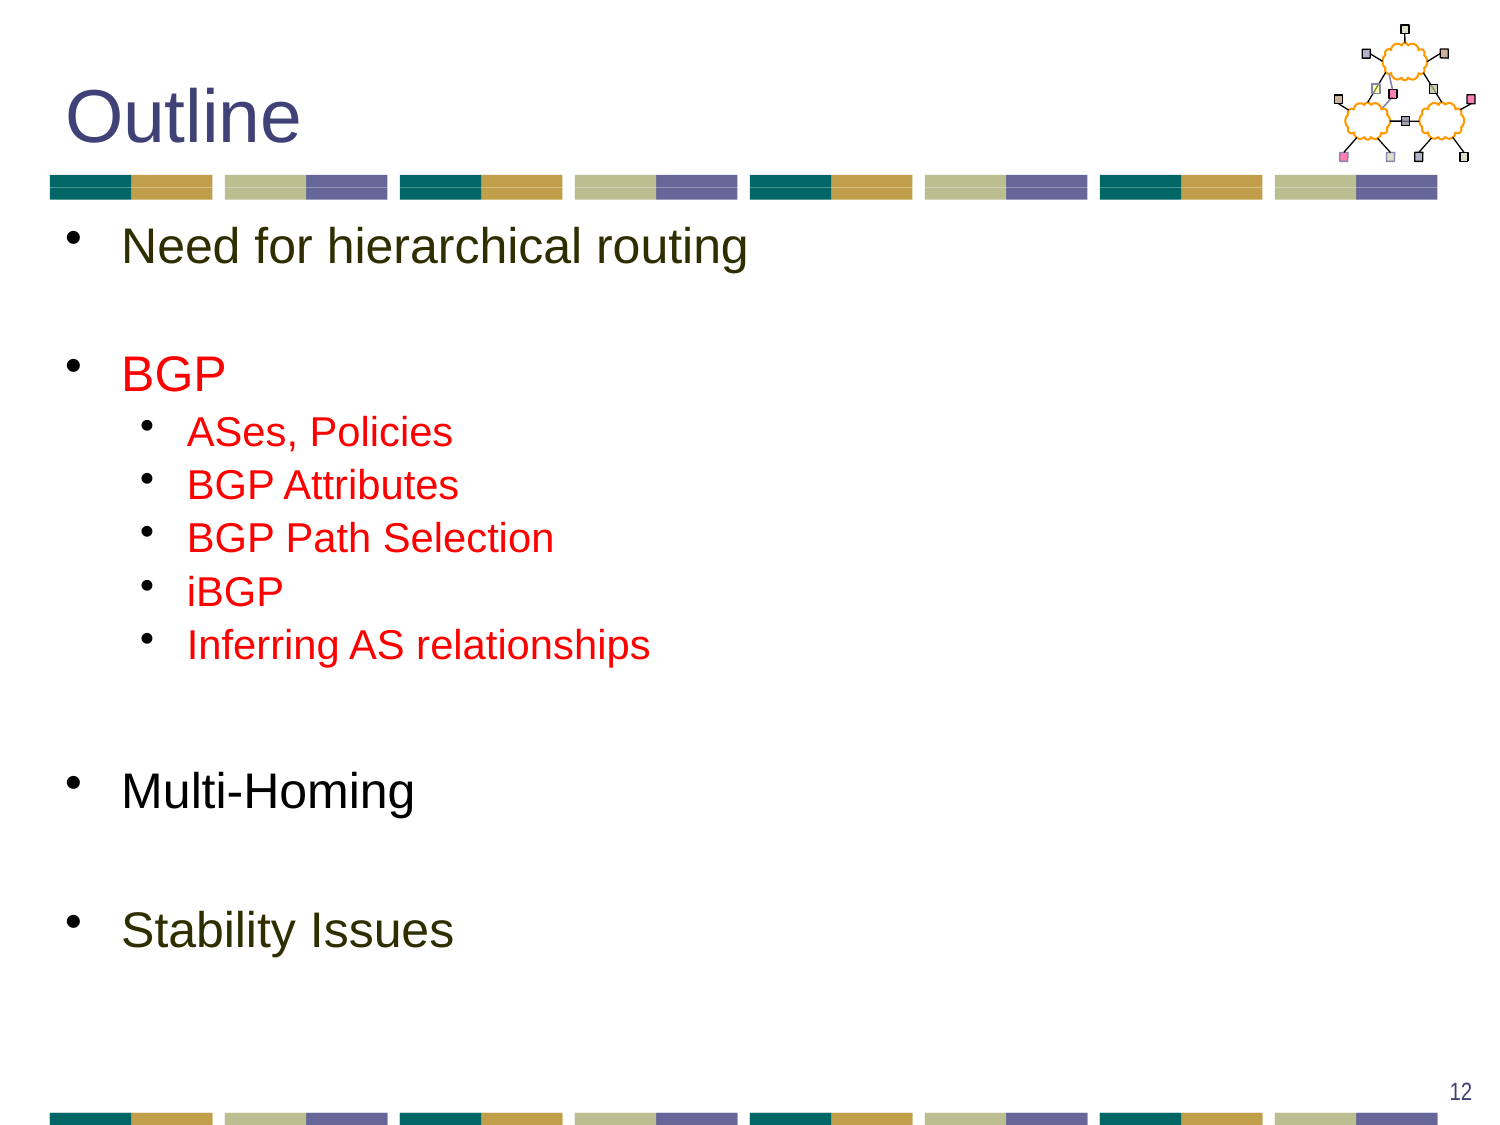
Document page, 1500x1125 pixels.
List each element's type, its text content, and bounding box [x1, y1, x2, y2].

slide_number 12 [1174, 1037, 1488, 1113]
title Outline [49, 62, 1388, 163]
list Need for hierarchical routing BGP ASes, Policies BGP Attributes BGP Path Selection iBGP Inferring AS relationships Multi-Homing Stability Issues [49, 212, 1438, 1001]
